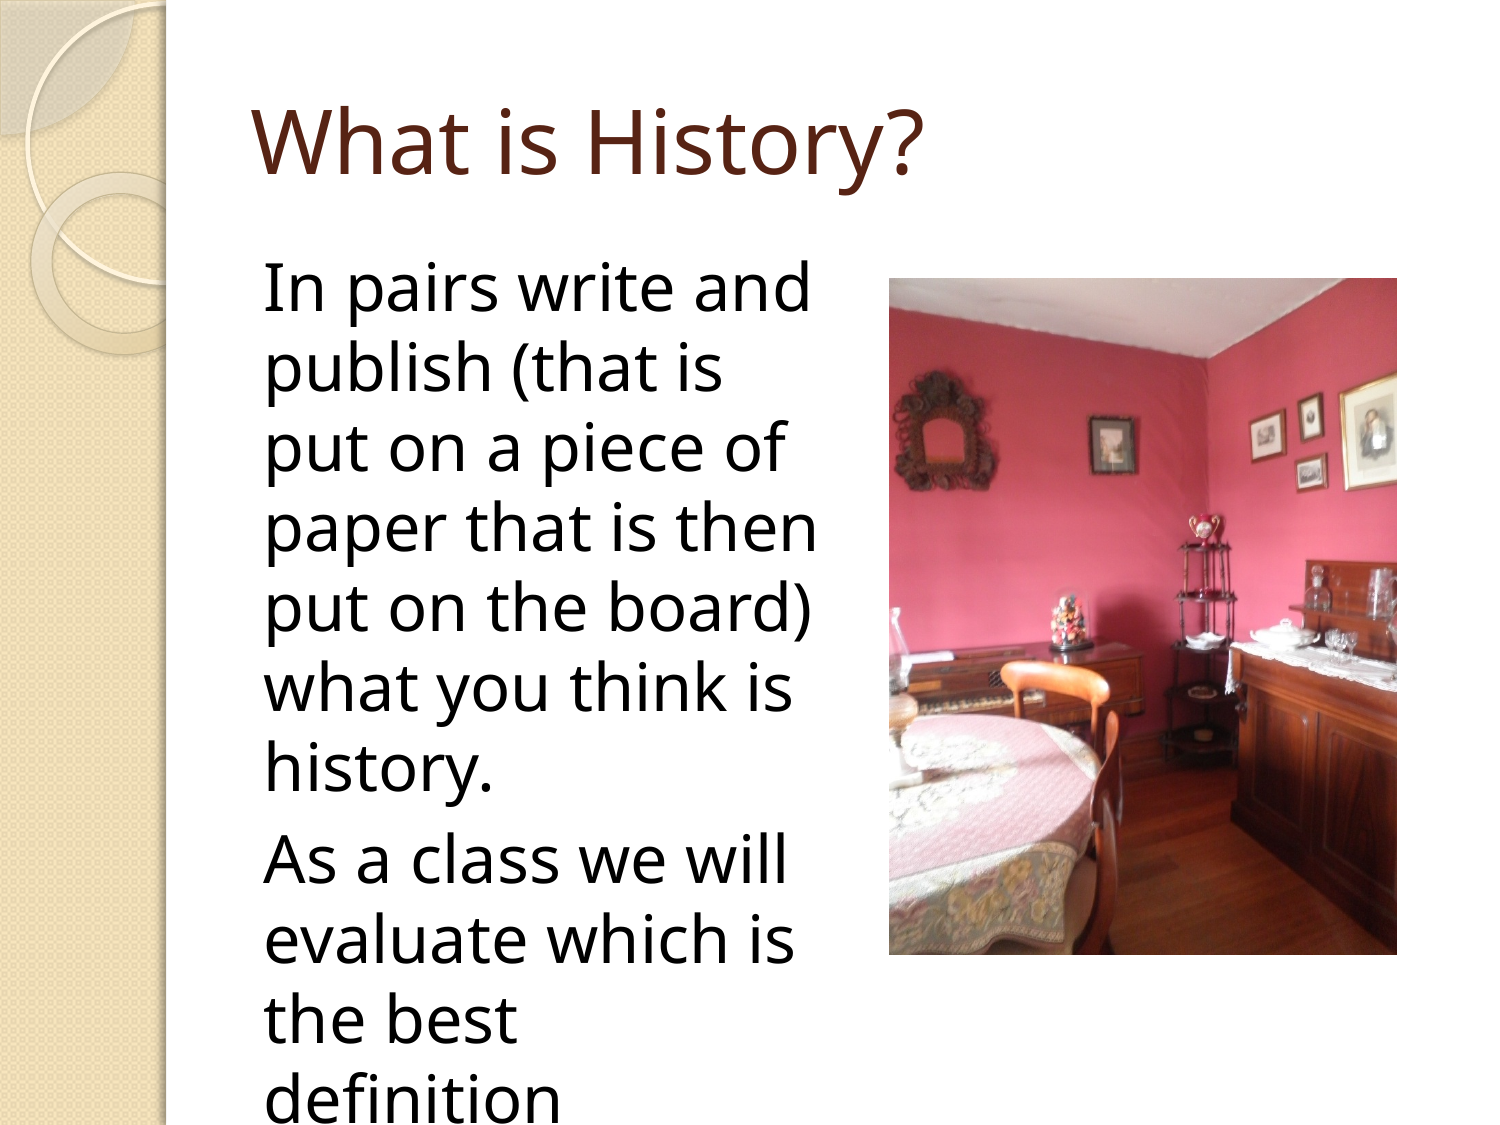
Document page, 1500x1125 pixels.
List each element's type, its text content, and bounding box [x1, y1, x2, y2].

list In pairs write and publish (that is put on a piece of paper that is then put on the board) what you think is history. As a class we will evaluate which is the best definition [235, 237, 845, 906]
picture [888, 278, 1397, 955]
title What is History? [235, 45, 1466, 233]
